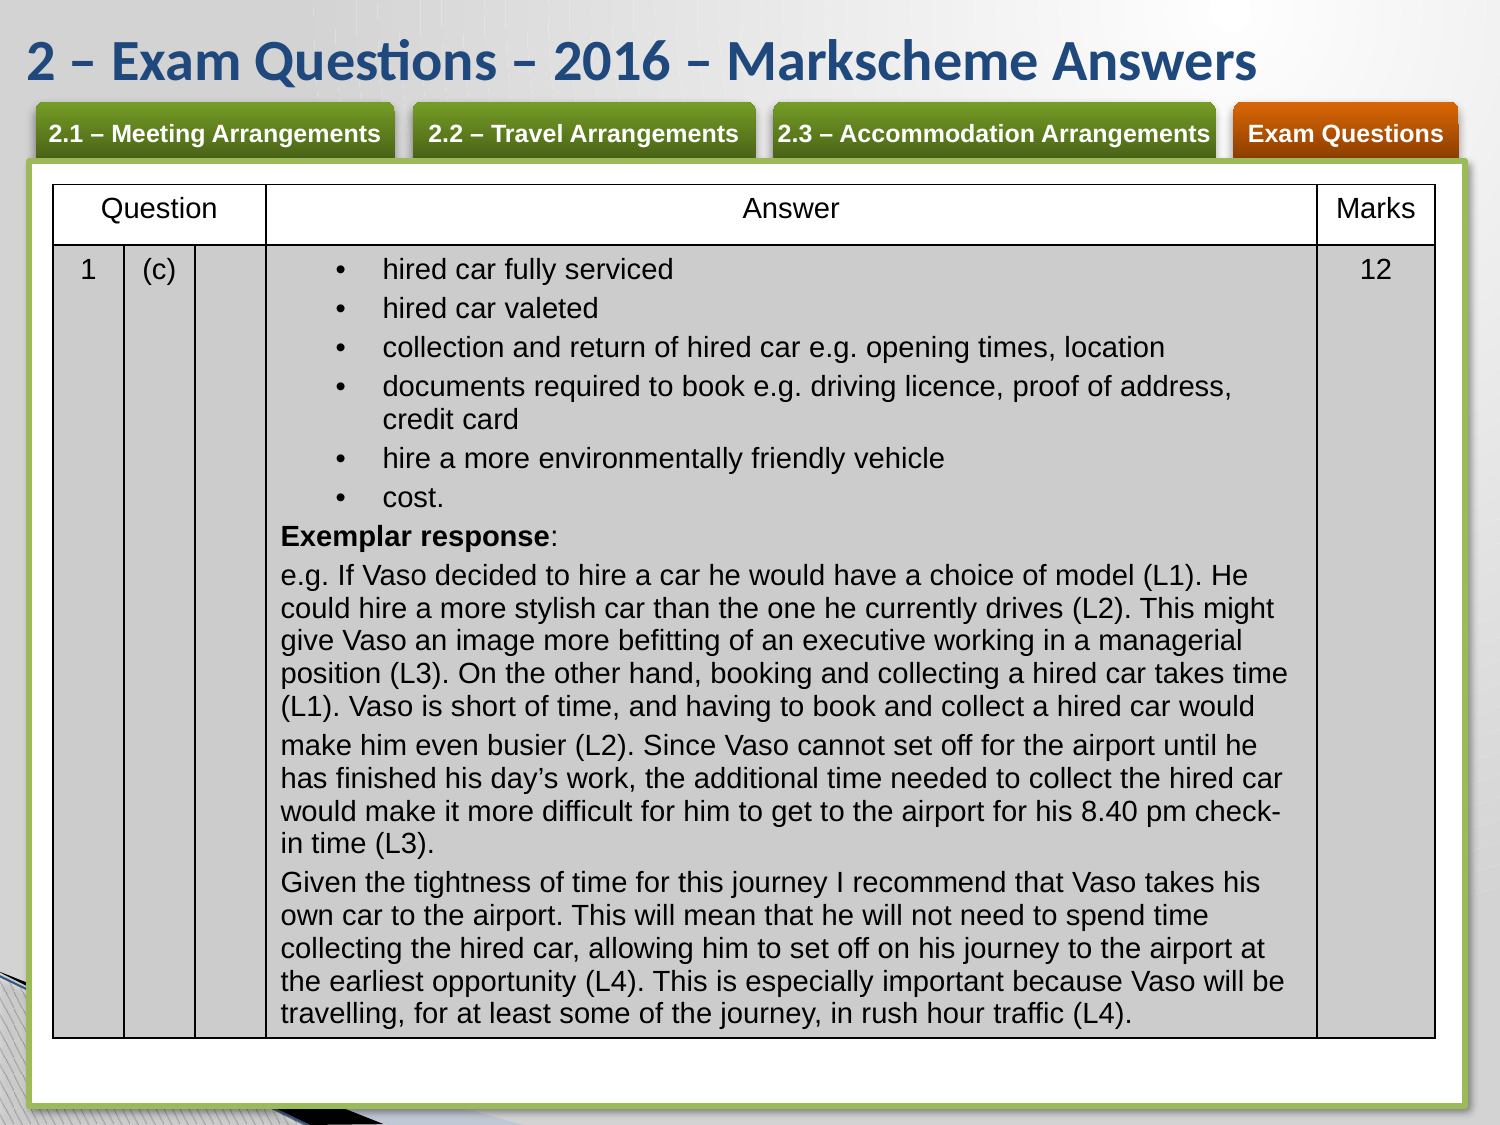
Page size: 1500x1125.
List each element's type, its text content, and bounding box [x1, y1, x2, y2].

table_cell 1 [54, 246, 123, 1037]
table_cell hired car fully serviced hired car valeted collection and return of hired car e.g. opening times, location documents required to book e.g. driving licence, proof of address, credit card hire a more environmentally friendly vehicle cost. Exemplar response: e.g. If Vaso decided to hire a car he would have a choice of model (L1). He could hire a more stylish car than the one he currently drives (L2). This might give Vaso an image more befitting of an executive working in a managerial position (L3). On the other hand, booking and collecting a hired car takes time (L1). Vaso is short of time, and having to book and collect a hired car would make him even busier (L2). Since Vaso cannot set off for the airport until he has finished his day’s work, the additional time needed to collect the hired car would make it more difficult for him to get to the airport for his 8.40 pm check-in time (L3). Given the tightness of time for this journey I recommend that Vaso takes his own car to the airport. This will mean that he will not need to spend time collecting the hired car, allowing him to set off on his journey to the airport at the earliest opportunity (L4). This is especially important because Vaso will be travelling, for at least some of the journey, in rush hour traffic (L4). [267, 246, 1316, 1037]
table_cell 12 [1318, 246, 1434, 1037]
picture [281, 1114, 303, 1125]
table_header Answer [267, 185, 1316, 244]
table_header Question [54, 185, 265, 244]
table_cell [196, 246, 265, 1037]
table_cell (c) [125, 246, 194, 1037]
title 2 – Exam Questions – 2016 – Markscheme Answers [11, 11, 1465, 102]
table_header Marks [1318, 185, 1434, 244]
